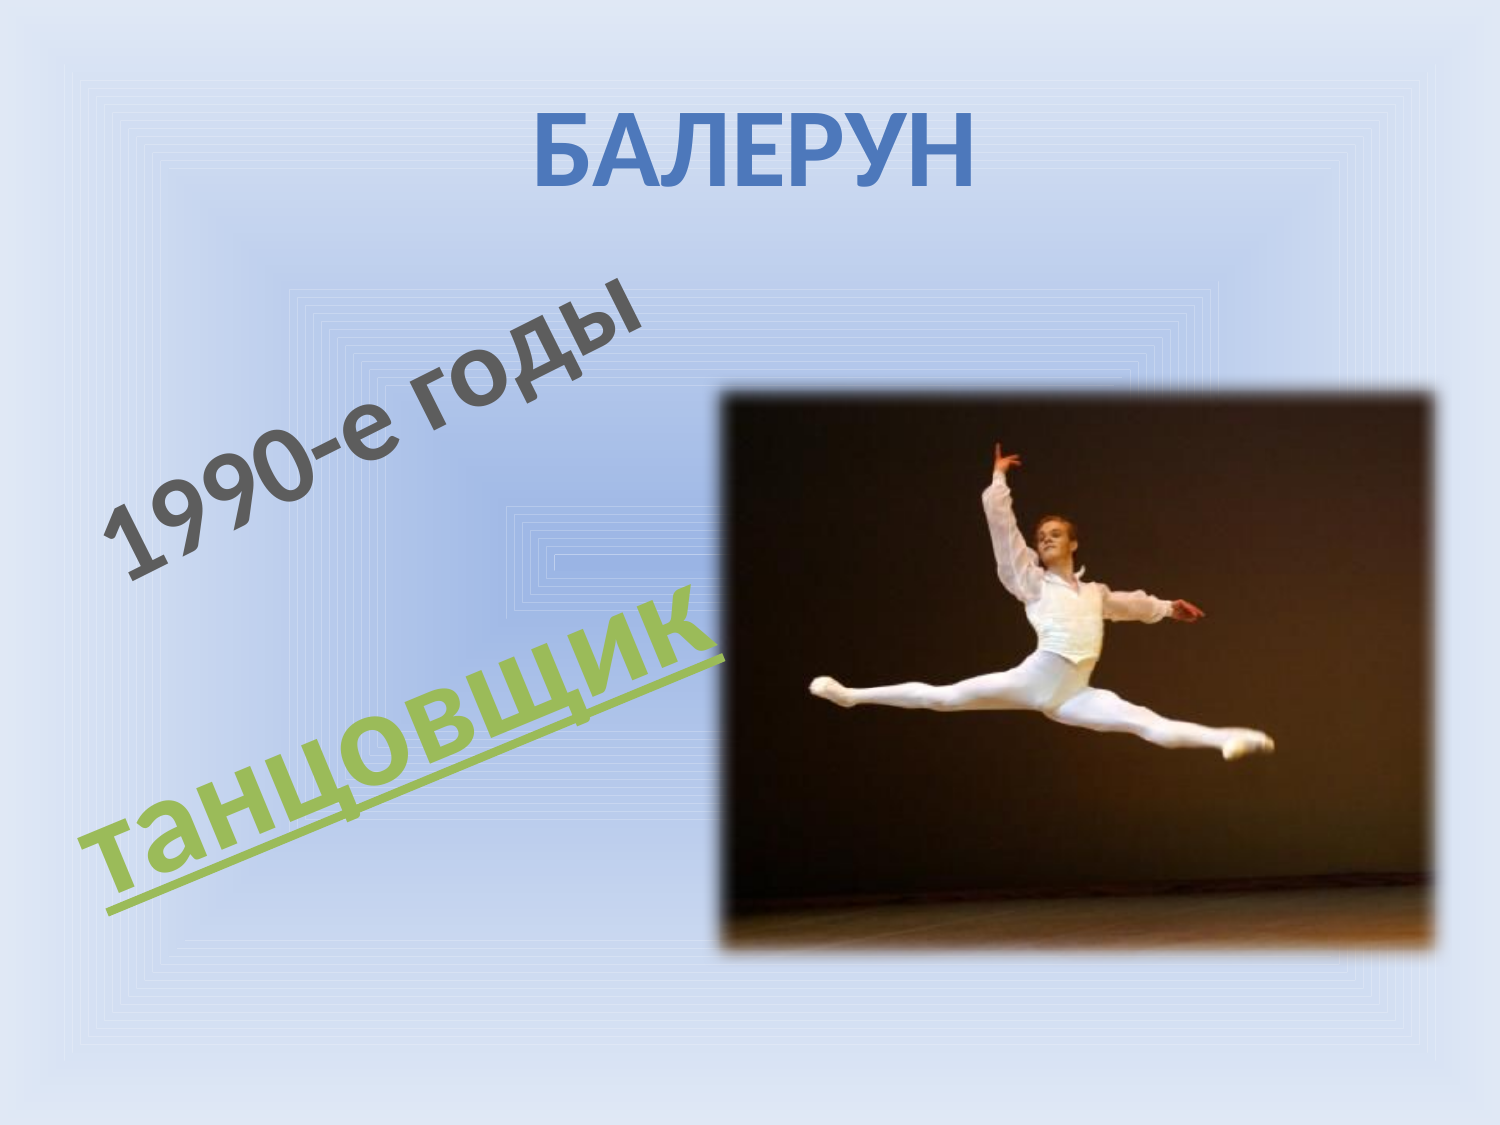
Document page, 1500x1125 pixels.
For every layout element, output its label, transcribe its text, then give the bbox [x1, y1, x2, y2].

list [702, 373, 1453, 968]
text_box Балерун [516, 66, 994, 217]
text_box танцовщик [32, 504, 697, 939]
text_box 1990-е годы [54, 208, 676, 622]
